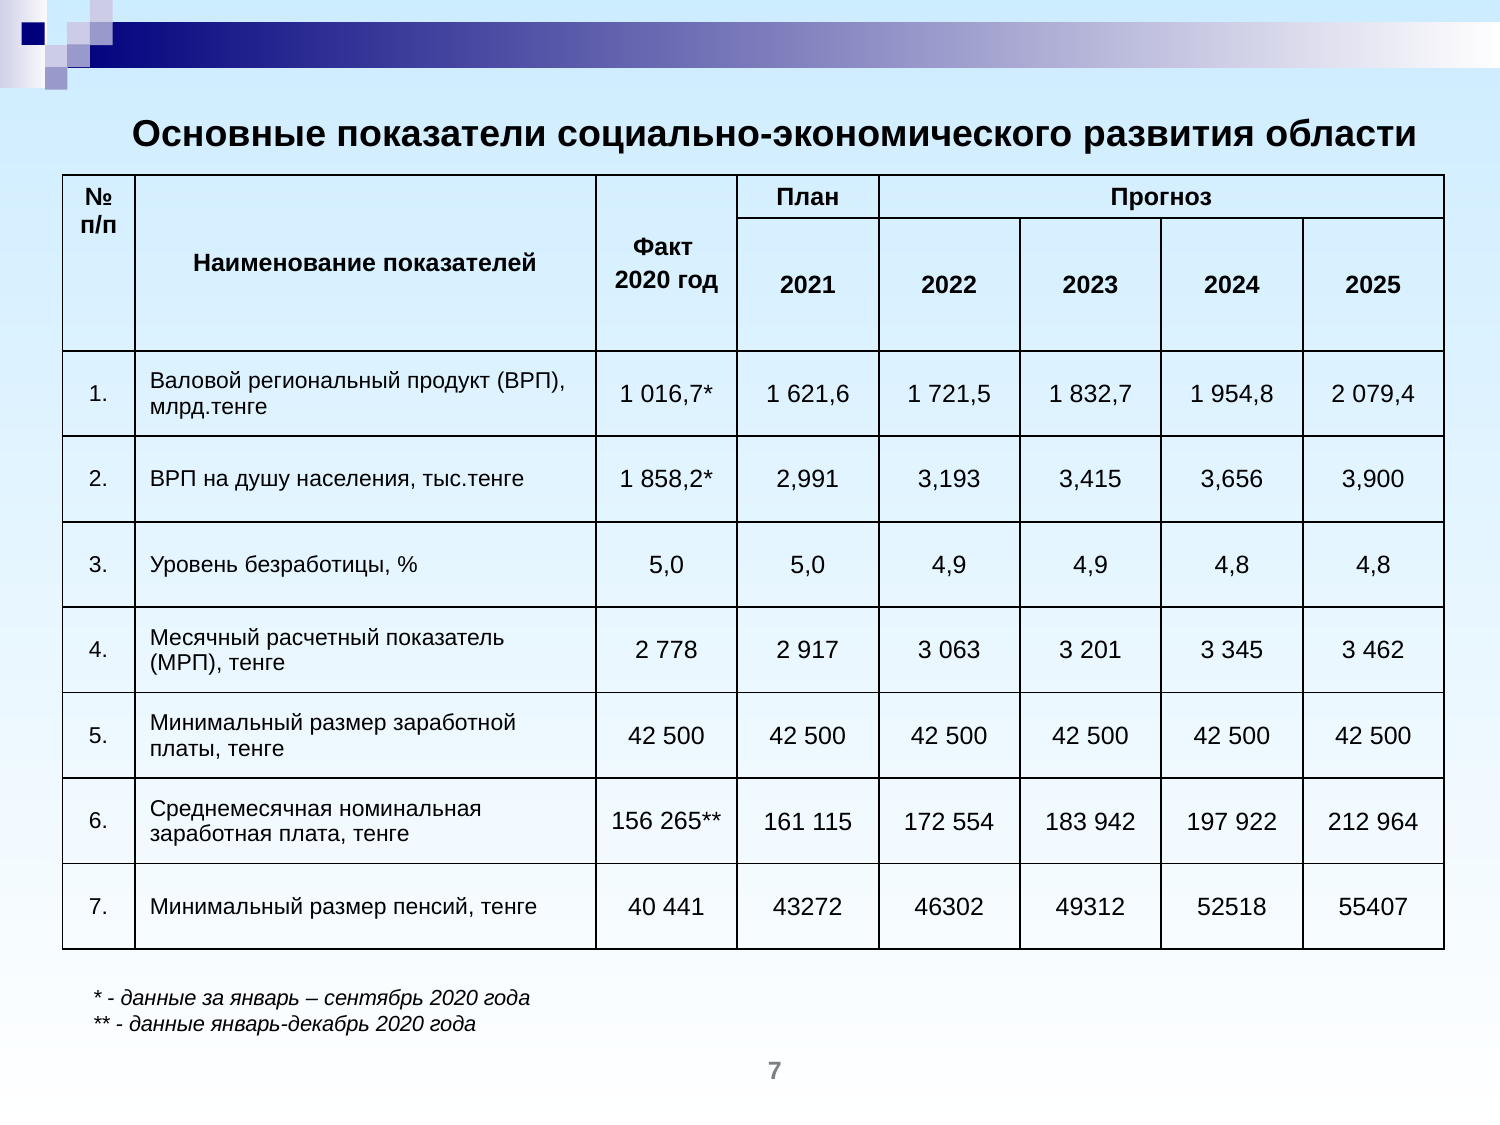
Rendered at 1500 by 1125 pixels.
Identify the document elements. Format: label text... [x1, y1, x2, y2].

text_box 7 [624, 1051, 925, 1088]
table_cell 2022 [880, 219, 1019, 350]
table_cell 2024 [1162, 219, 1302, 350]
table_cell 49312 [1021, 864, 1160, 948]
table_header Наименование показателей [136, 176, 595, 350]
table_cell 2023 [1021, 219, 1160, 350]
table_cell Минимальный размер пенсий, тенге [136, 864, 595, 948]
table_cell 2 917 [738, 608, 878, 692]
table_header Прогноз [880, 176, 1443, 217]
table_cell 42 500 [597, 693, 736, 777]
table_cell 156 265** [597, 779, 736, 863]
table_cell 3. [63, 523, 134, 606]
table_cell 55407 [1304, 864, 1443, 948]
table_cell Месячный расчетный показатель (МРП), тенге [136, 608, 595, 692]
table_cell 3,656 [1162, 437, 1302, 521]
table_cell 42 500 [738, 693, 878, 777]
table_cell 4,9 [1021, 523, 1160, 606]
table_cell 197 922 [1162, 779, 1302, 863]
table_header № п/п [63, 176, 134, 350]
table_cell 3,900 [1304, 437, 1443, 521]
table_cell 1 832,7 [1021, 352, 1160, 435]
table_cell 3,193 [880, 437, 1019, 521]
table_cell 3 201 [1021, 608, 1160, 692]
table_cell 6. [63, 779, 134, 863]
table_cell Среднемесячная номинальная заработная плата, тенге [136, 779, 595, 863]
table_cell 1 858,2* [597, 437, 736, 521]
table_cell 4,9 [880, 523, 1019, 606]
table_cell 4,8 [1304, 523, 1443, 606]
table_cell 42 500 [880, 693, 1019, 777]
table_cell 2025 [1304, 219, 1443, 350]
table_header План [738, 176, 878, 217]
table_cell 1 721,5 [880, 352, 1019, 435]
table_cell Уровень безработицы, % [136, 523, 595, 606]
table_cell 2. [63, 437, 134, 521]
table_cell 5,0 [597, 523, 736, 606]
table_cell 5. [63, 693, 134, 777]
table_cell 212 964 [1304, 779, 1443, 863]
table_cell 42 500 [1162, 693, 1302, 777]
table_cell 2,991 [738, 437, 878, 521]
text_box * - данные за январь – сентябрь 2020 года ** - данные январь-декабрь 2020 года [78, 975, 972, 1044]
table_cell 4,8 [1162, 523, 1302, 606]
table_cell 5,0 [738, 523, 878, 606]
table_cell 1. [63, 352, 134, 435]
table_cell 52518 [1162, 864, 1302, 948]
table_cell 3 063 [880, 608, 1019, 692]
table_cell 3,415 [1021, 437, 1160, 521]
text_box Основные показатели социально-экономического развития области [78, 101, 1472, 161]
table_cell 3 462 [1304, 608, 1443, 692]
table_cell 3 345 [1162, 608, 1302, 692]
table_cell 40 441 [597, 864, 736, 948]
table_cell 2 079,4 [1304, 352, 1443, 435]
table_cell 42 500 [1304, 693, 1443, 777]
table_cell 1 954,8 [1162, 352, 1302, 435]
table_cell 172 554 [880, 779, 1019, 863]
table_cell 2021 [738, 219, 878, 350]
table_cell 183 942 [1021, 779, 1160, 863]
table_cell ВРП на душу населения, тыс.тенге [136, 437, 595, 521]
table_cell 4. [63, 608, 134, 692]
table_cell 7. [63, 864, 134, 948]
table_header Факт 2020 год [597, 176, 736, 350]
table_cell Валовой региональный продукт (ВРП), млрд.тенге [136, 352, 595, 435]
table_cell 2 778 [597, 608, 736, 692]
table_cell 1 016,7* [597, 352, 736, 435]
table_cell Минимальный размер заработной платы, тенге [136, 693, 595, 777]
table_cell 42 500 [1021, 693, 1160, 777]
table_cell 1 621,6 [738, 352, 878, 435]
table_cell 161 115 [738, 779, 878, 863]
table_cell 46302 [880, 864, 1019, 948]
table_cell 43272 [738, 864, 878, 948]
